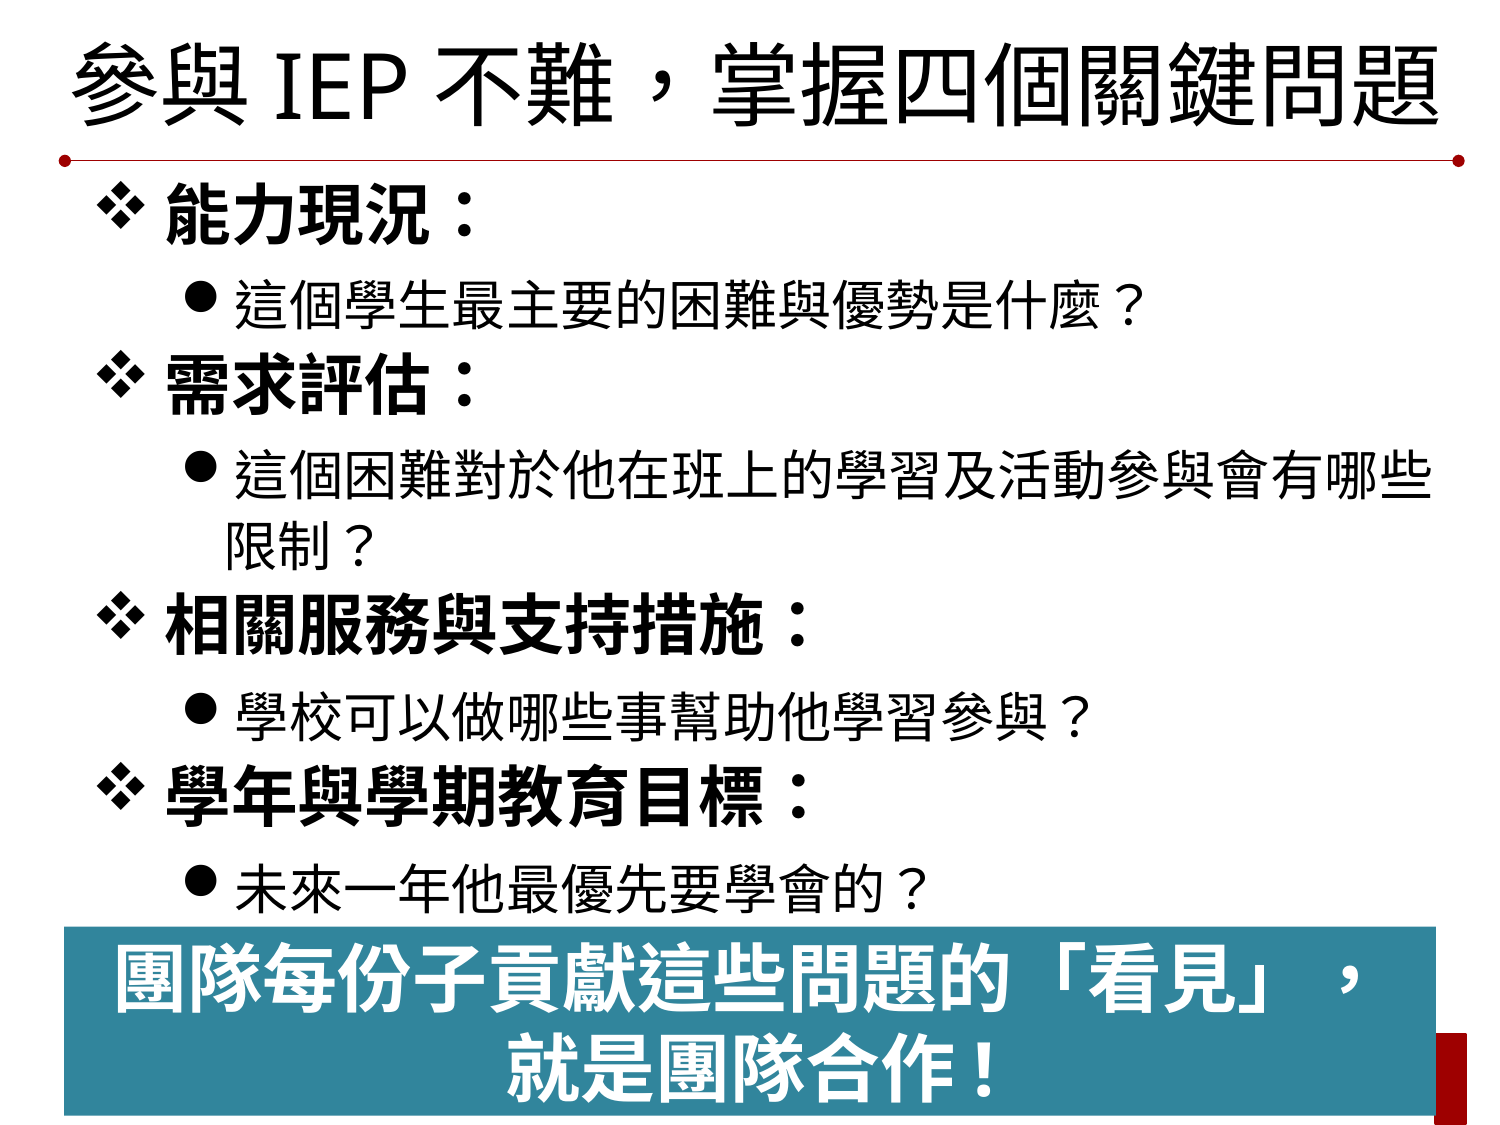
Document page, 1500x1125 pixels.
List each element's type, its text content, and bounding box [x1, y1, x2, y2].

list 能力現況： 這個學生最主要的困難與優勢是什麼？ 需求評估： 這個困難對於他在班上的學習及活動參與會有哪些限制？ 相關服務與支持措施： 學校可以做哪些事幫助他學習參與？ 學年與學期教育目標： 未來一年他最優先要學會的？ [76, 172, 1449, 929]
title 參與IEP不難，掌握四個關鍵問題 [53, 27, 1500, 138]
text_box 團隊每份子貢獻這些問題的「看見」， 就是團隊合作! [64, 926, 1436, 1116]
